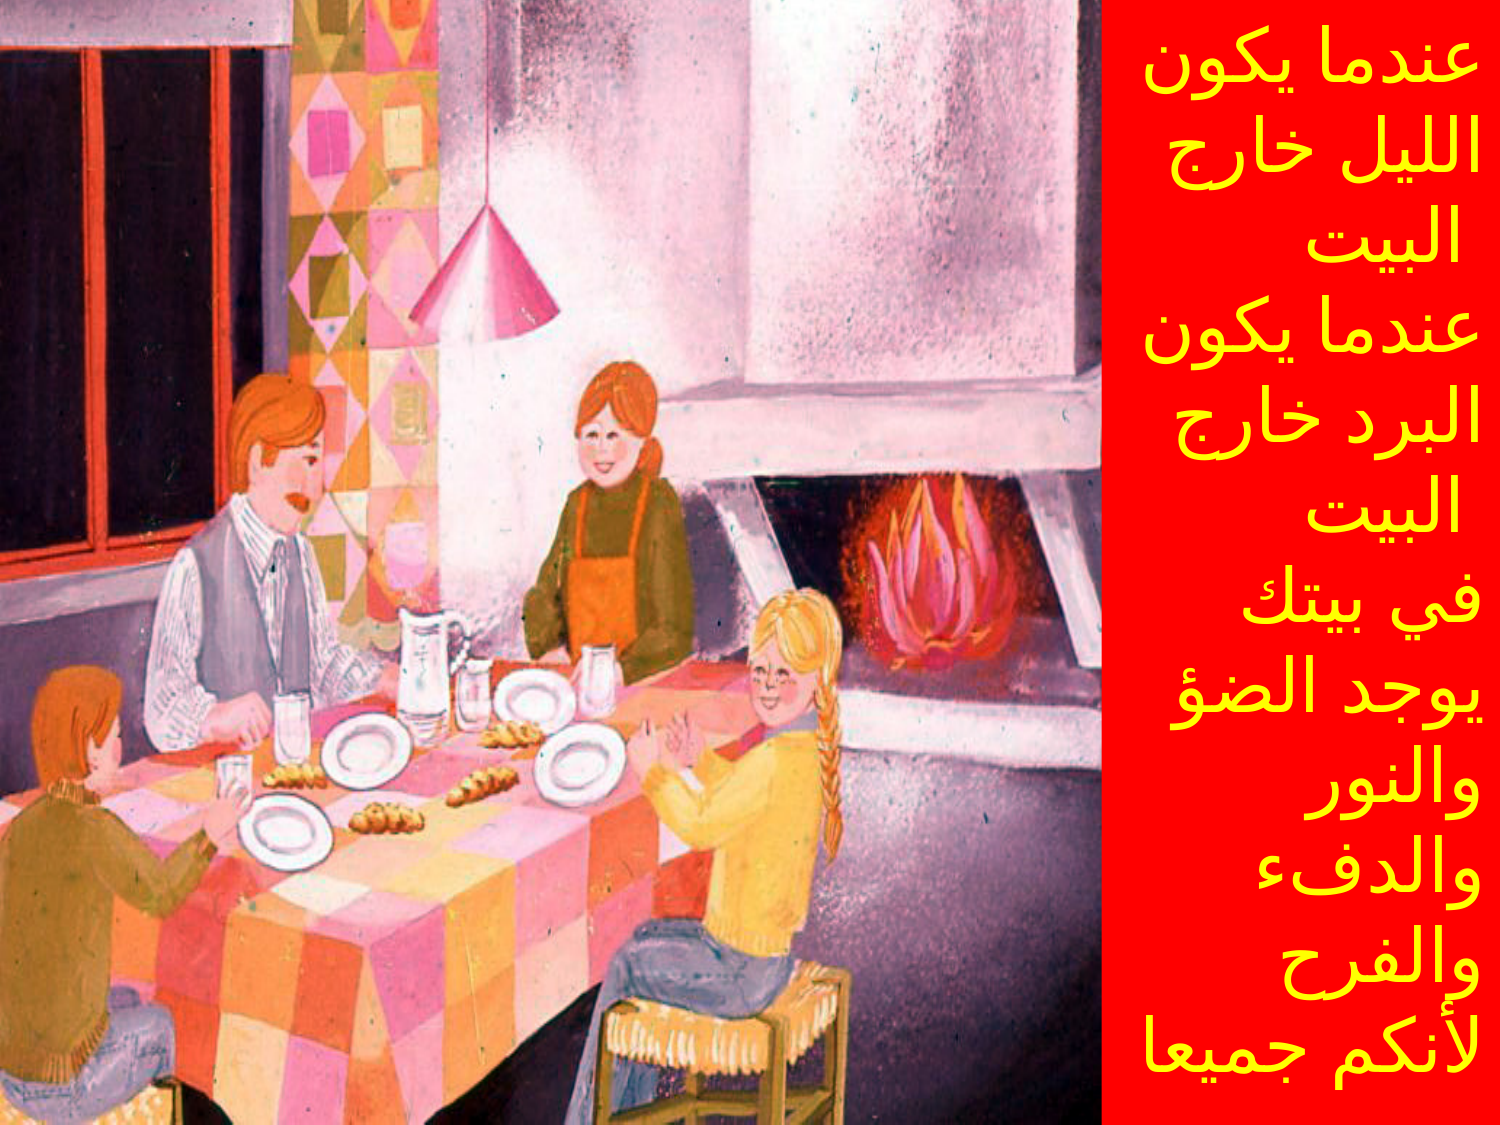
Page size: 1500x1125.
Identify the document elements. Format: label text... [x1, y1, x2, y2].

text_box عندما يكون الليل خارج البيت عندما يكون البرد خارج البيت في بيتك يوجد الضؤ والنور والدفء والفرح لأنكم جميعا مجتمعين معا في البيت. [1103, 0, 1500, 1125]
picture [0, 0, 1102, 1125]
